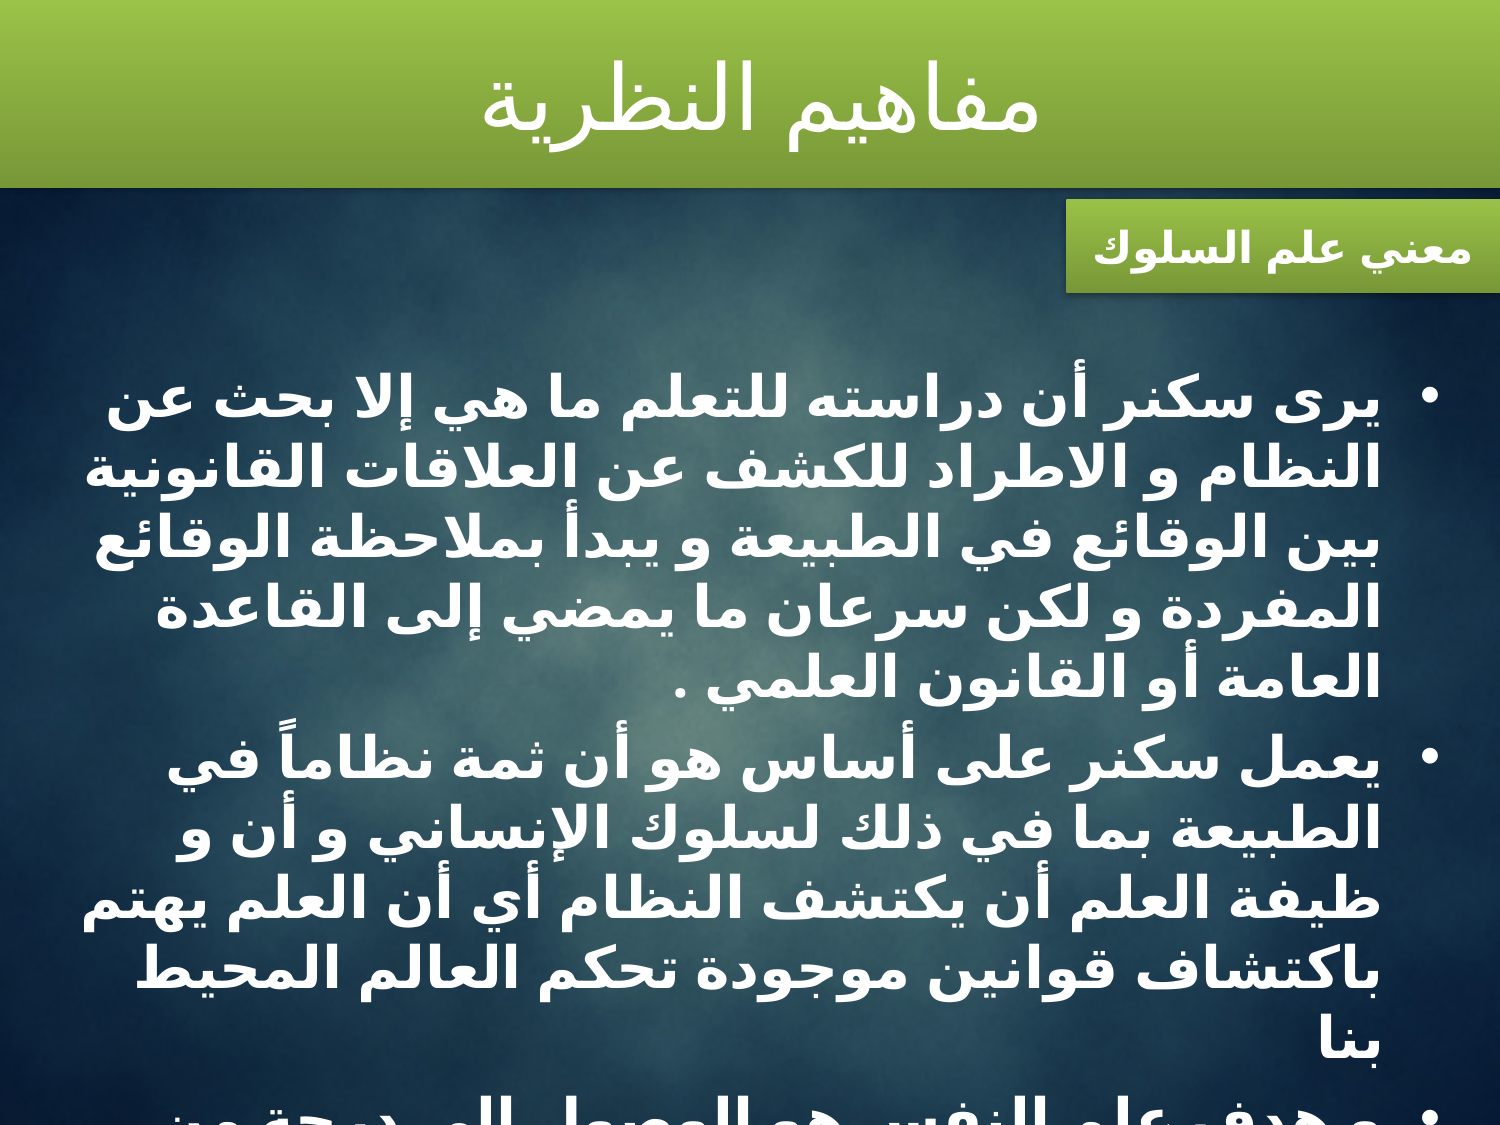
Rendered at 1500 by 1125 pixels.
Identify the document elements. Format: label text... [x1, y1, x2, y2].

picture [0, 188, 1500, 1125]
title مفاهيم النظرية [0, 0, 1500, 188]
list يرى سكنر أن دراسته للتعلم ما هي إلا بحث عن النظام و الاطراد للكشف عن العلاقات القانونية بين الوقائع في الطبيعة و يبدأ بملاحظة الوقائع المفردة و لكن سرعان ما يمضي إلى القاعدة العامة أو القانون العلمي . يعمل سكنر على أساس هو أن ثمة نظاماً في الطبيعة بما في ذلك لسلوك الإنساني و أن و ظيفة العلم أن يكتشف النظام أي أن العلم يهتم باكتشاف قوانين موجودة تحكم العالم المحيط بنا و هدف علم النفس هو الوصول إلى درجة من التبؤ بالسلوك الإنساني و ضبطه كتلك التي حققتها العلوم الفيزيائية في مجالها [46, 351, 1456, 1055]
text_box معني علم السلوك [1066, 199, 1500, 293]
